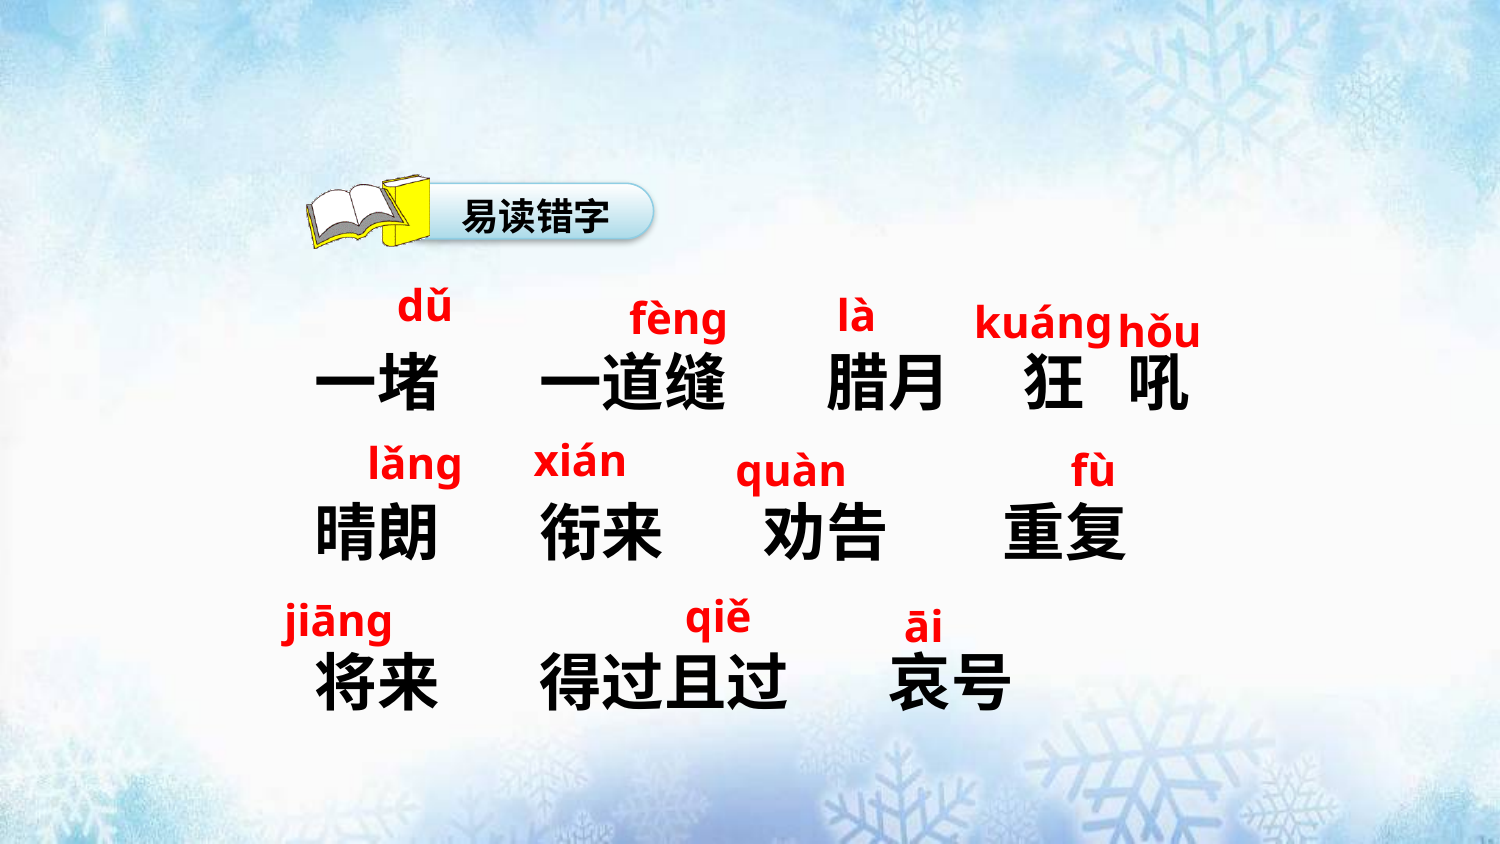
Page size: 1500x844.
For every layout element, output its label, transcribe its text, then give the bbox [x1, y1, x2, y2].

text_box āi [877, 591, 959, 659]
text_box fù [1044, 435, 1132, 503]
text_box 一堵 一道缝 腊月 狂 吼 晴朗 衔来 劝告 重复 将来 得过且过 哀号 [300, 335, 1250, 726]
text_box hǒu [1090, 296, 1217, 365]
text_box là [810, 280, 892, 348]
text_box kuáng [947, 287, 1140, 355]
text_box quàn [709, 435, 874, 503]
text_box jiāng [257, 584, 409, 653]
text_box dǔ [370, 270, 469, 338]
text_box qiě [658, 581, 767, 649]
picture [0, 0, 1500, 844]
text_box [295, 166, 654, 249]
text_box xián [507, 425, 643, 493]
text_box lǎng [340, 428, 479, 496]
text_box fèng [602, 283, 744, 351]
